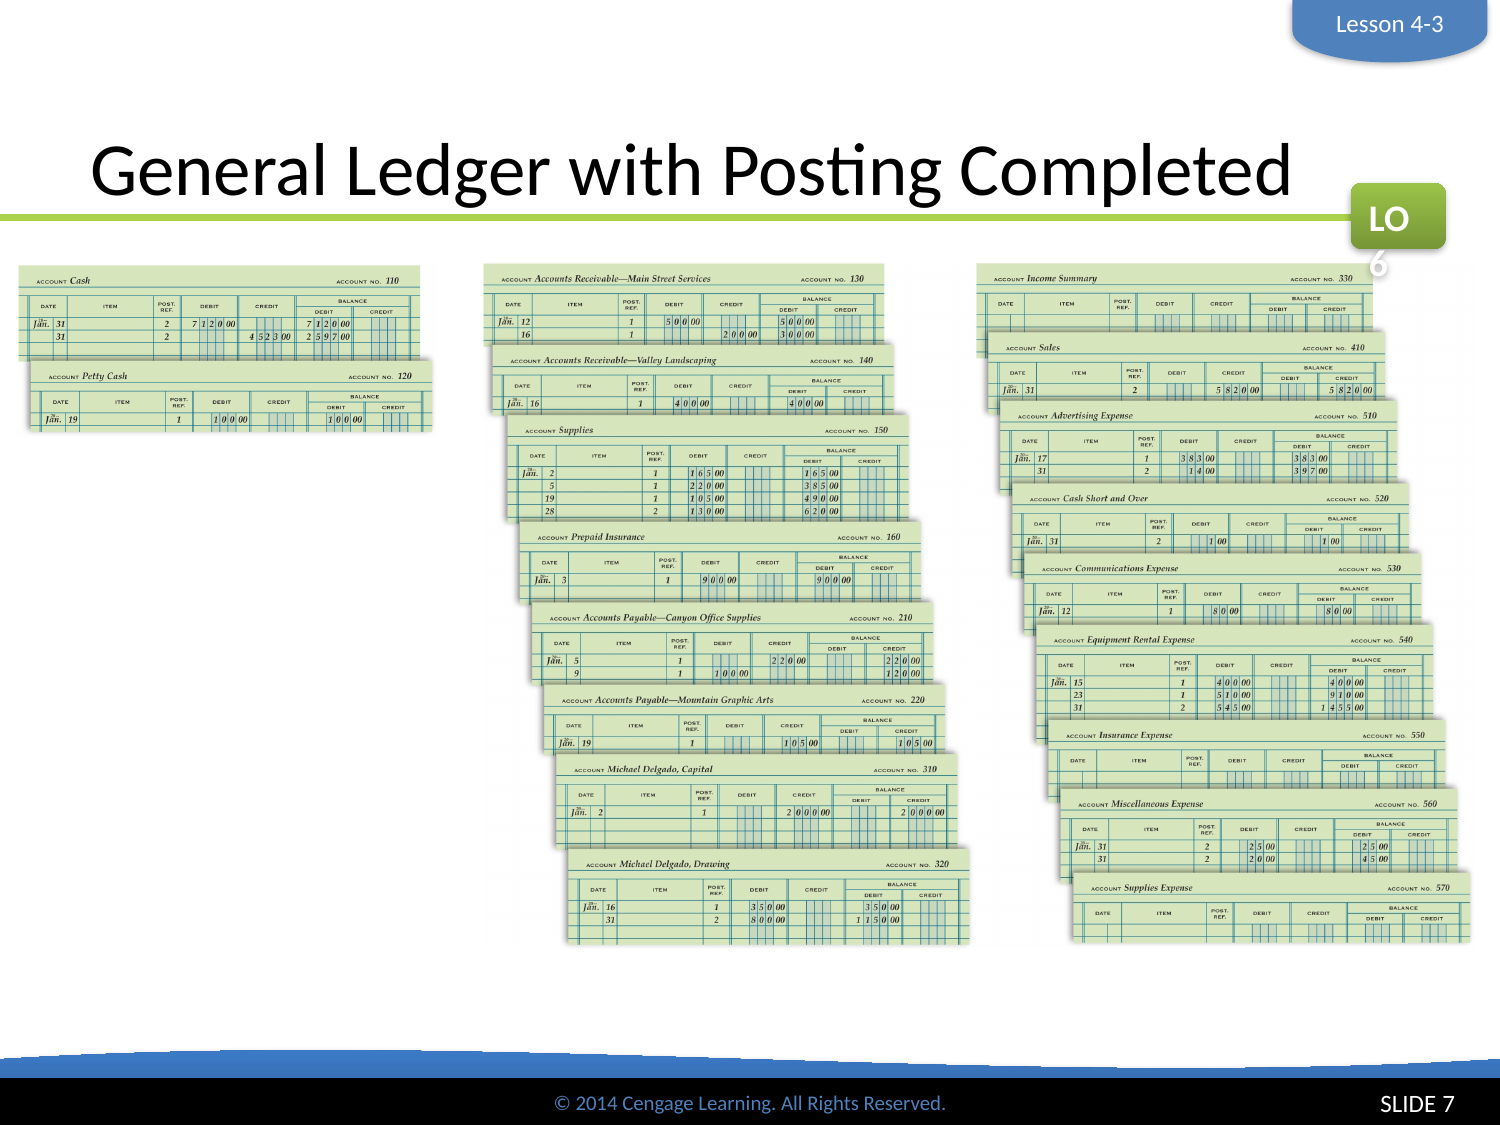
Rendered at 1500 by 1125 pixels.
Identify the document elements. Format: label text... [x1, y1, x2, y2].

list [17, 263, 438, 438]
picture [482, 261, 1476, 951]
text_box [1292, 0, 1488, 63]
title General Ledger with Posting Completed [75, 29, 1350, 218]
text_box LO6 [1350, 183, 1446, 250]
slide_number SLIDE 7 [1170, 1080, 1470, 1125]
